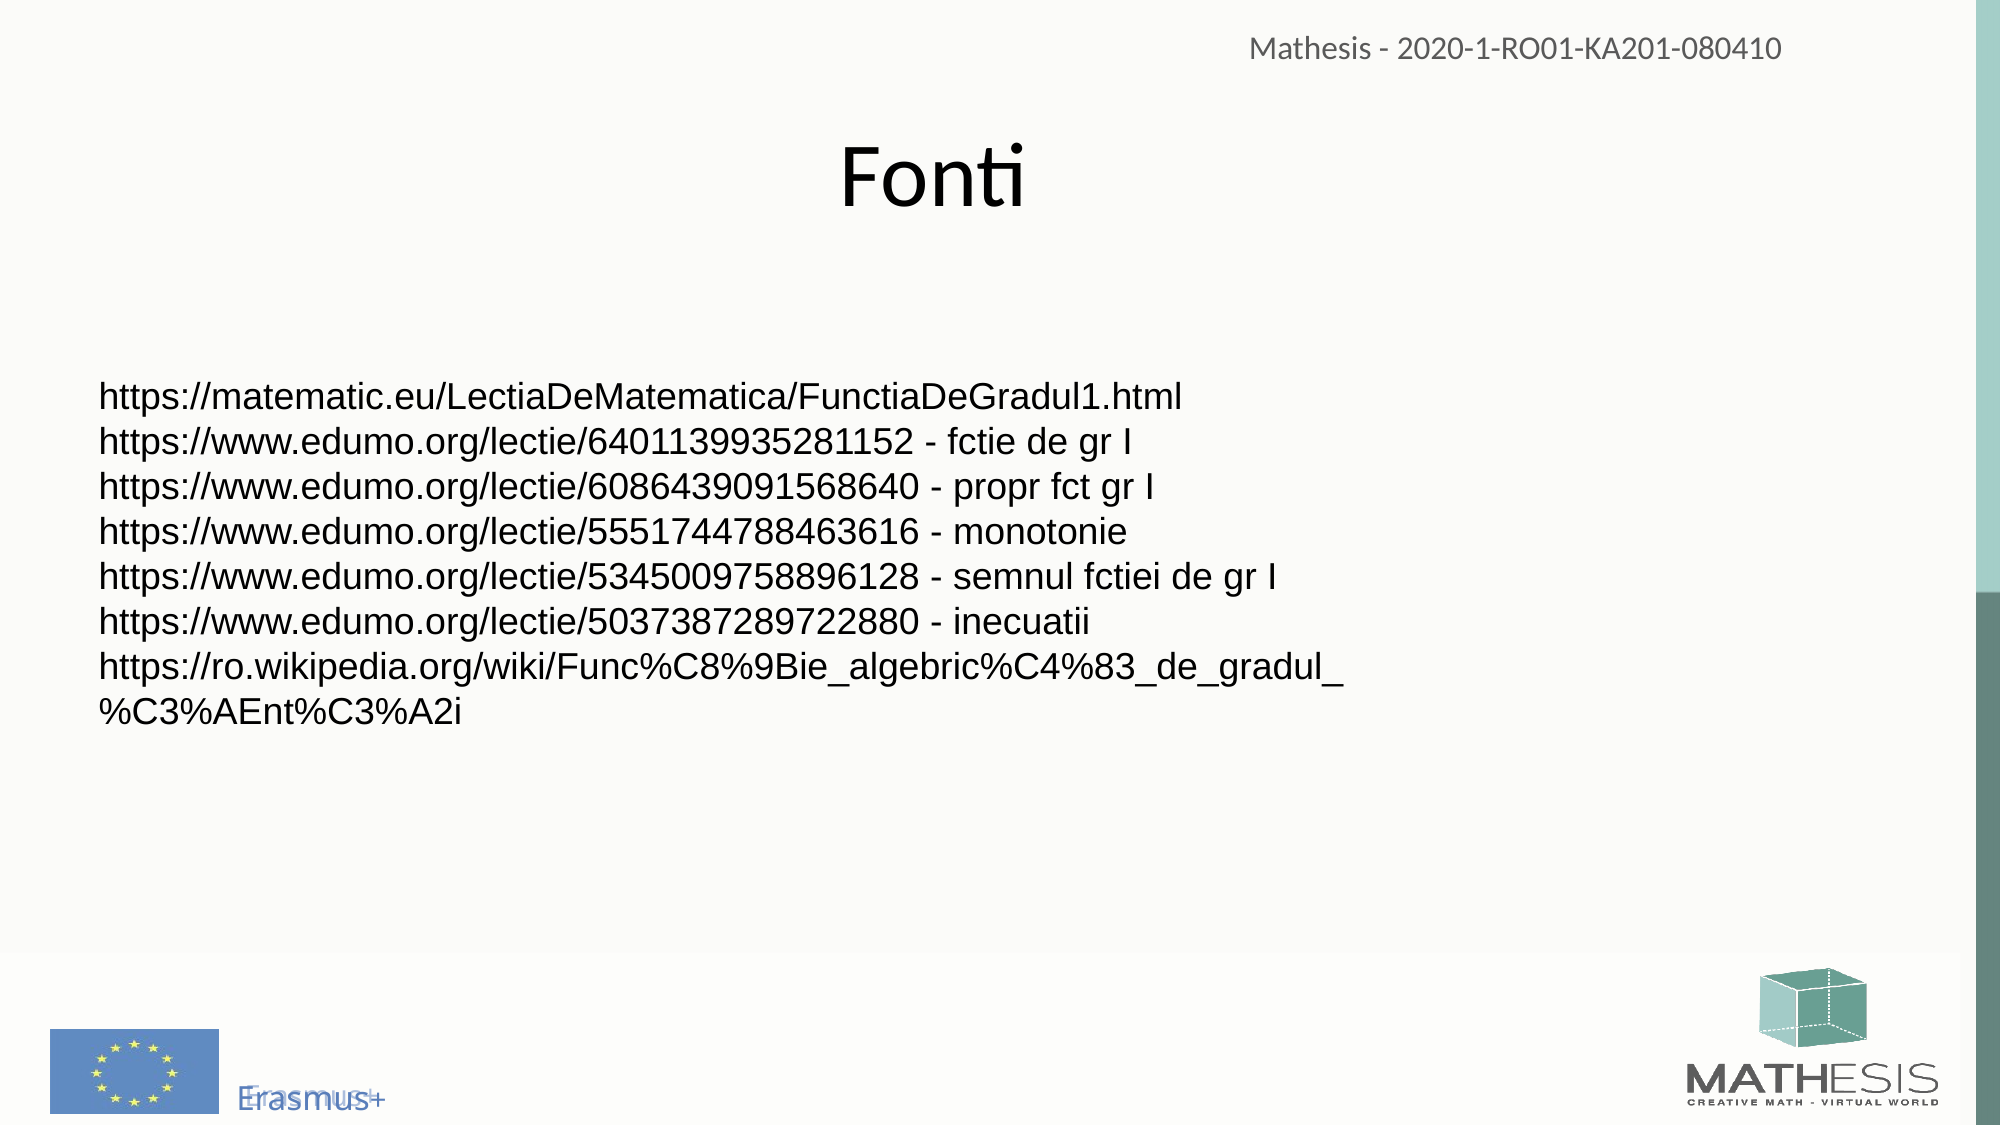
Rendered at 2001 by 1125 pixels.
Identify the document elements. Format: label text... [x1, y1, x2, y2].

title Fonti [83, 107, 1784, 349]
text_box Δ>0 [1664, 928, 1961, 1125]
text_box Δ>0 [50, 1029, 219, 1114]
text_box Δ>0 [1976, 0, 2000, 1125]
subtitle https://matematic.eu/LectiaDeMatematica/FunctiaDeGradul1.html https://www.edumo.org/lectie/6401139935281152 - fctie de gr I https://www.edumo.org/lectie/6086439091568640 - propr fct gr I https://www.edumo.org/lectie/5551744788463616 - monotonie https://www.edumo.org/lectie/5345009758896128 - semnul fctiei de gr I https://www.edumo.org/lectie/5037387289722880 - inecuatii https://ro.wikipedia.org/wiki/Func%C8%9Bie_algebric%C4%83_de_gradul_%C3%AEnt%C3%A2i [83, 319, 1484, 607]
